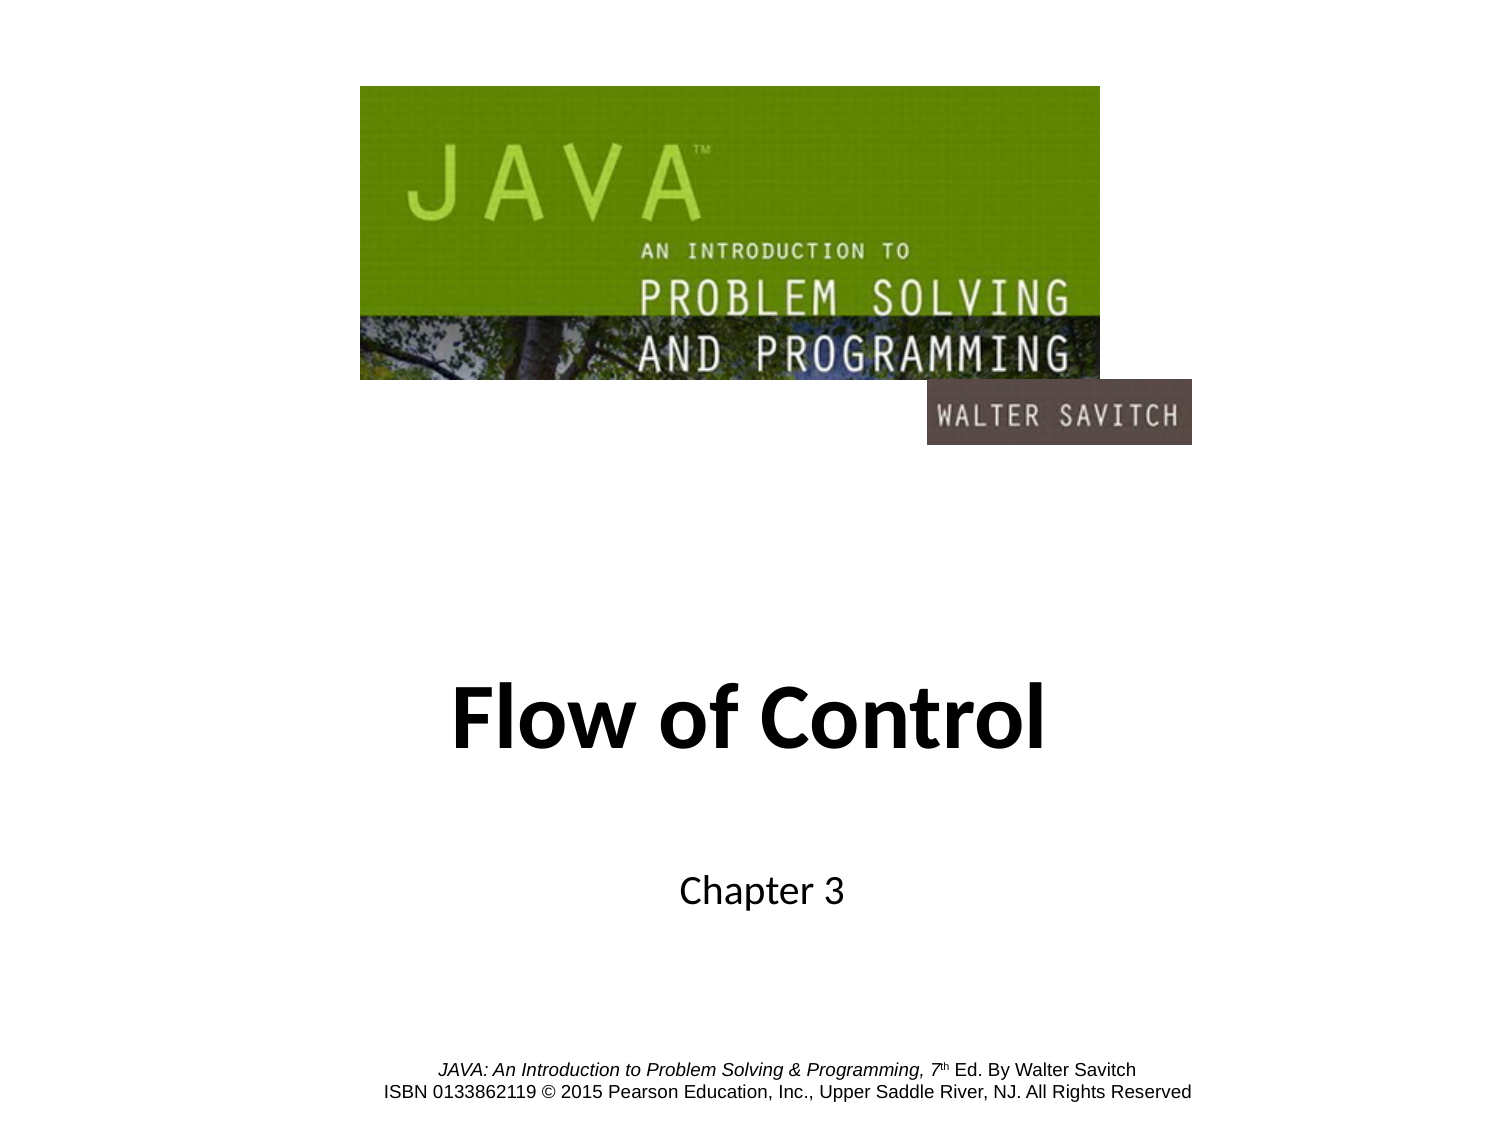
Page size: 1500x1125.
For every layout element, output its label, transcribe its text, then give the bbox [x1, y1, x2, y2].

subtitle Chapter 3 [237, 860, 1288, 926]
picture [360, 86, 1192, 445]
title Flow of Control [112, 651, 1388, 776]
